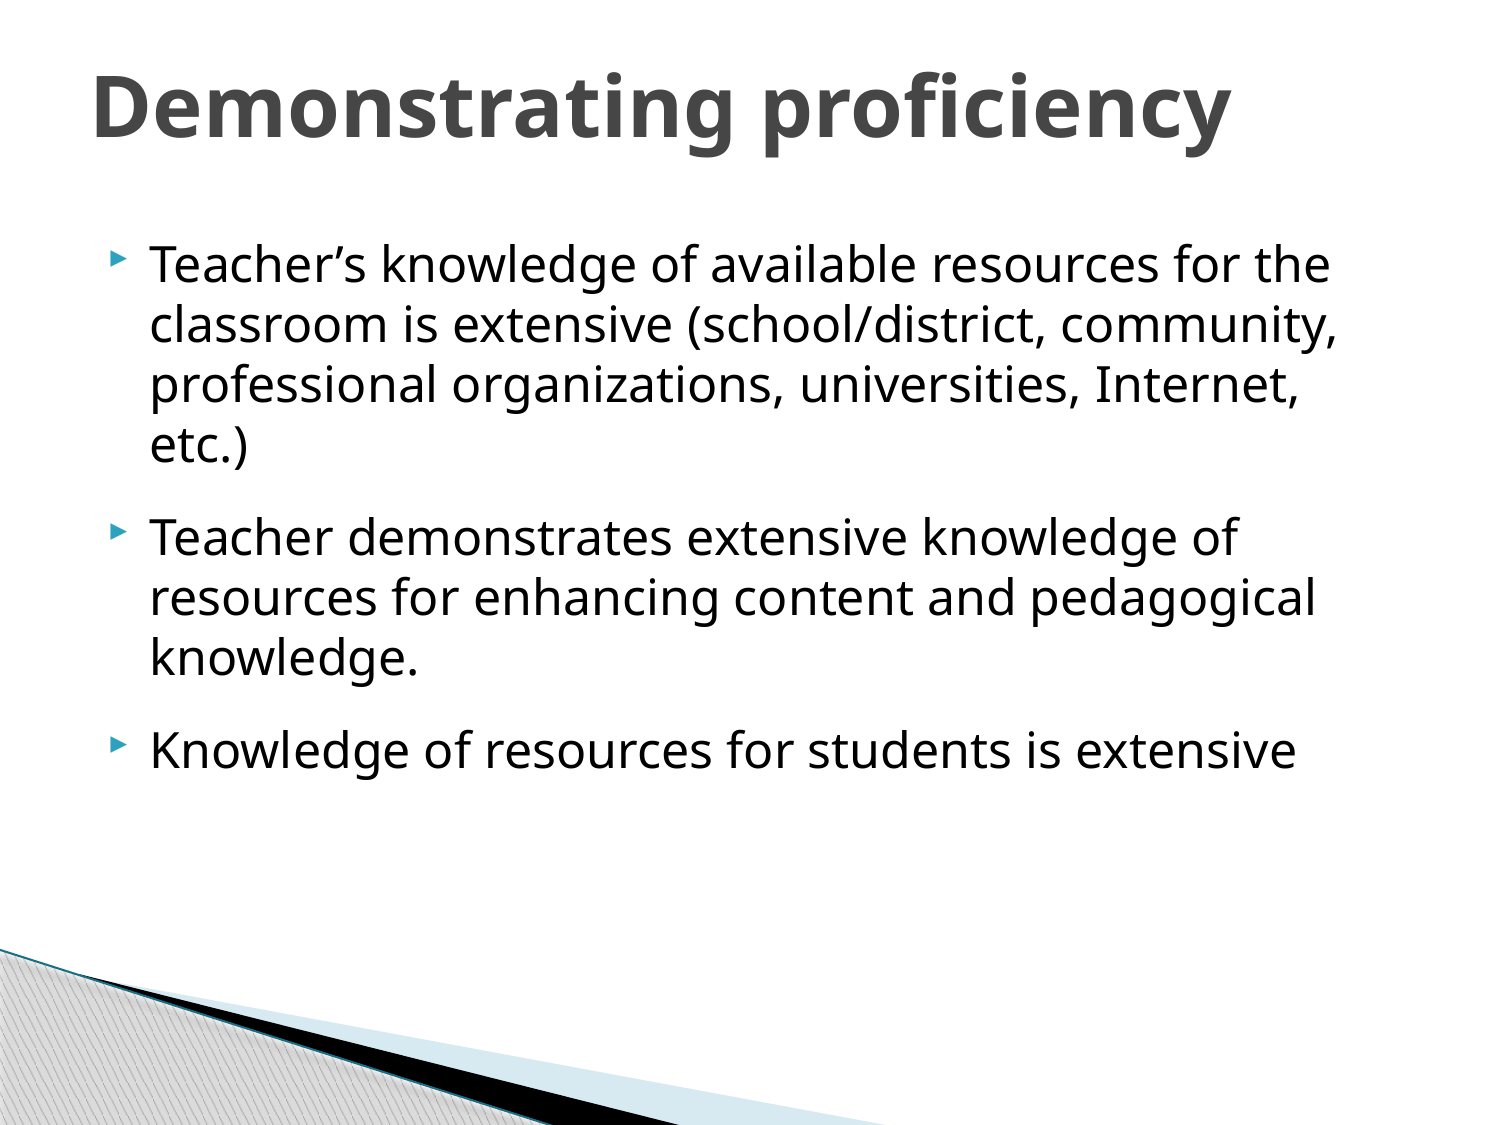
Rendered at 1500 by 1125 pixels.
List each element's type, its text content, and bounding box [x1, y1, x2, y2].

text_box Teacher’s knowledge of available resources for the classroom is extensive (school/district, community, professional organizations, universities, Internet, etc.) Teacher demonstrates extensive knowledge of resources for enhancing content and pedagogical knowledge. Knowledge of resources for students is extensive [74, 224, 1425, 986]
text_box Demonstrating proficiency [74, 45, 1425, 163]
